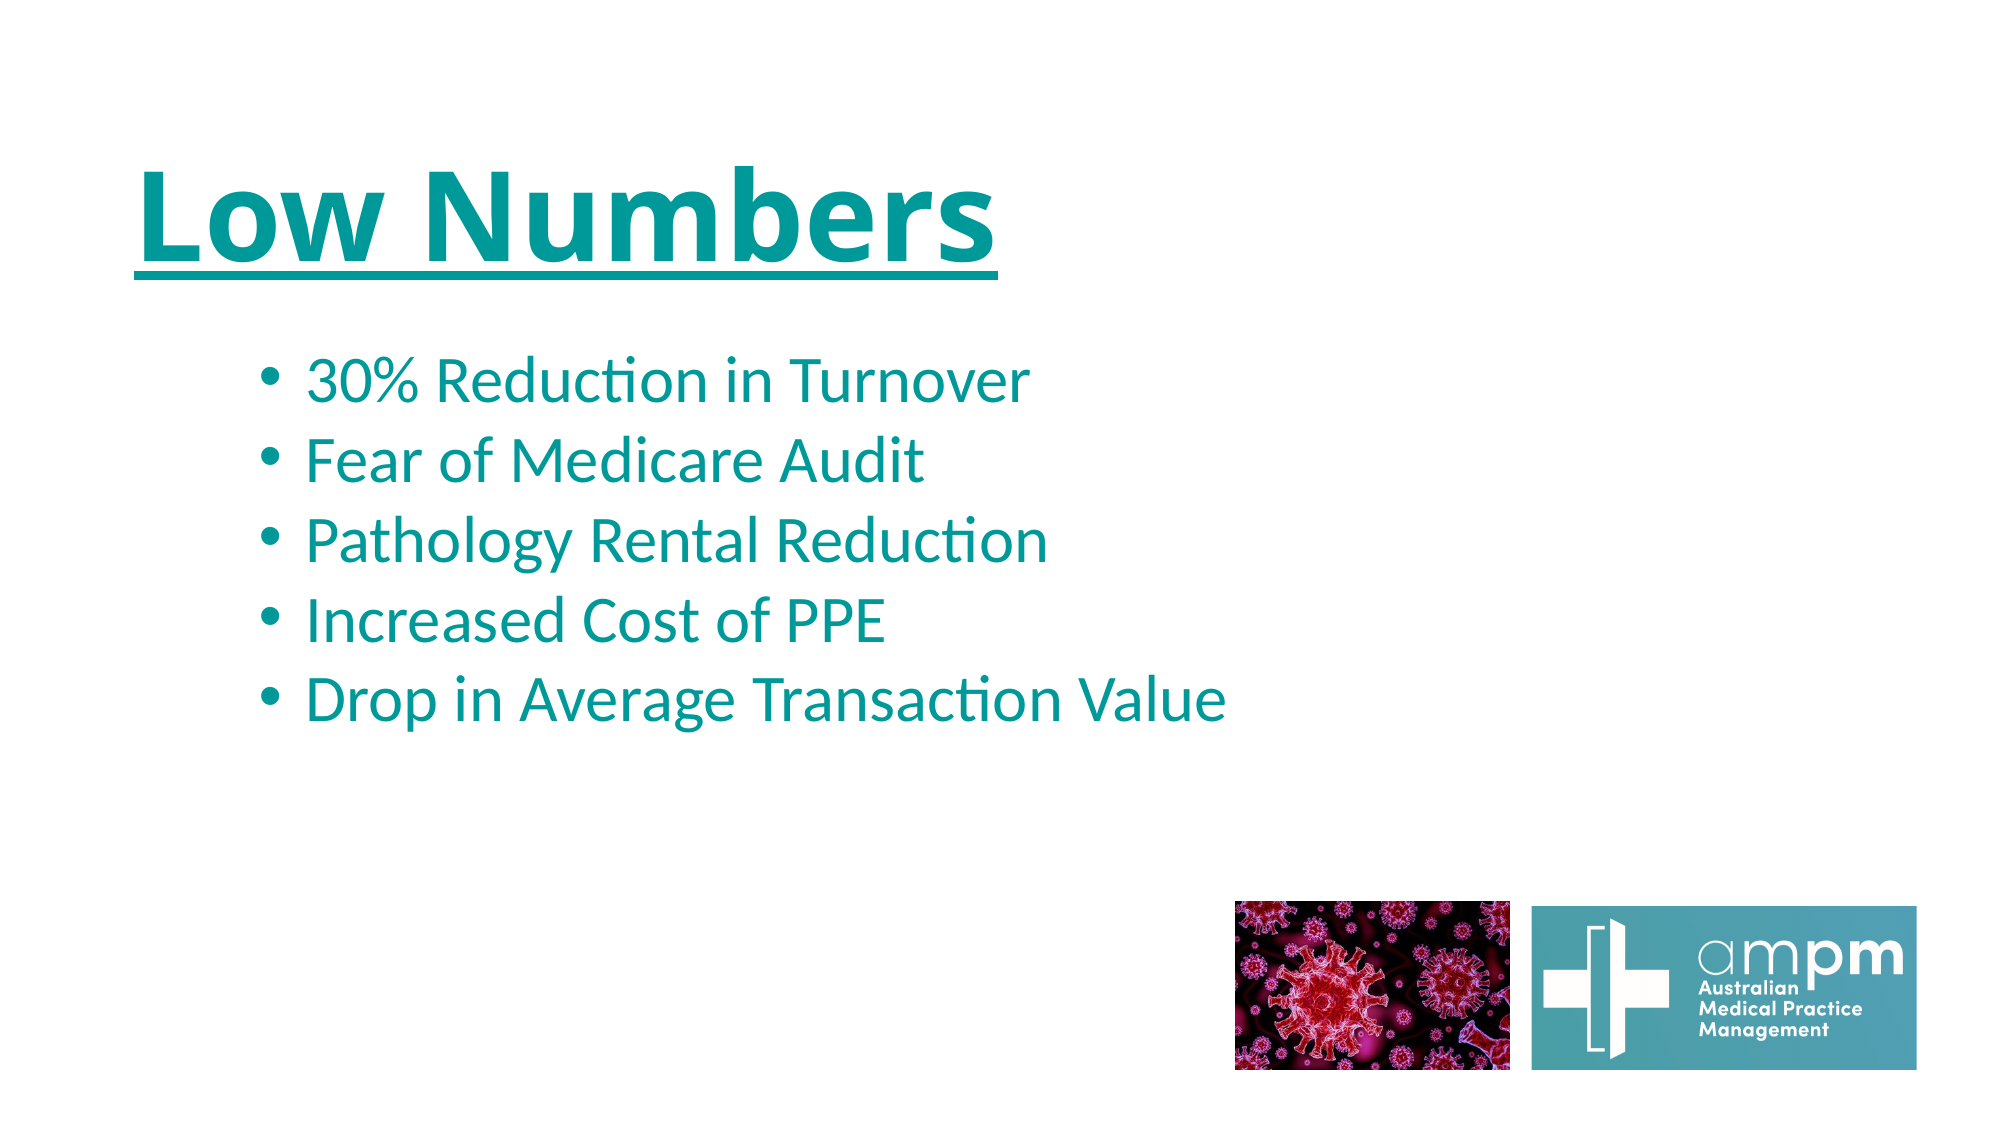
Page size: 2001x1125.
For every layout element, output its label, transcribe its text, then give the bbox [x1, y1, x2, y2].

title Low Numbers [118, 132, 1832, 297]
picture [1234, 901, 1510, 1070]
picture [1531, 906, 1917, 1070]
text_box 30% Reduction in Turnover Fear of Medicare Audit Pathology Rental Reduction Increased Cost of PPE Drop in Average Transaction Value [243, 328, 1283, 743]
